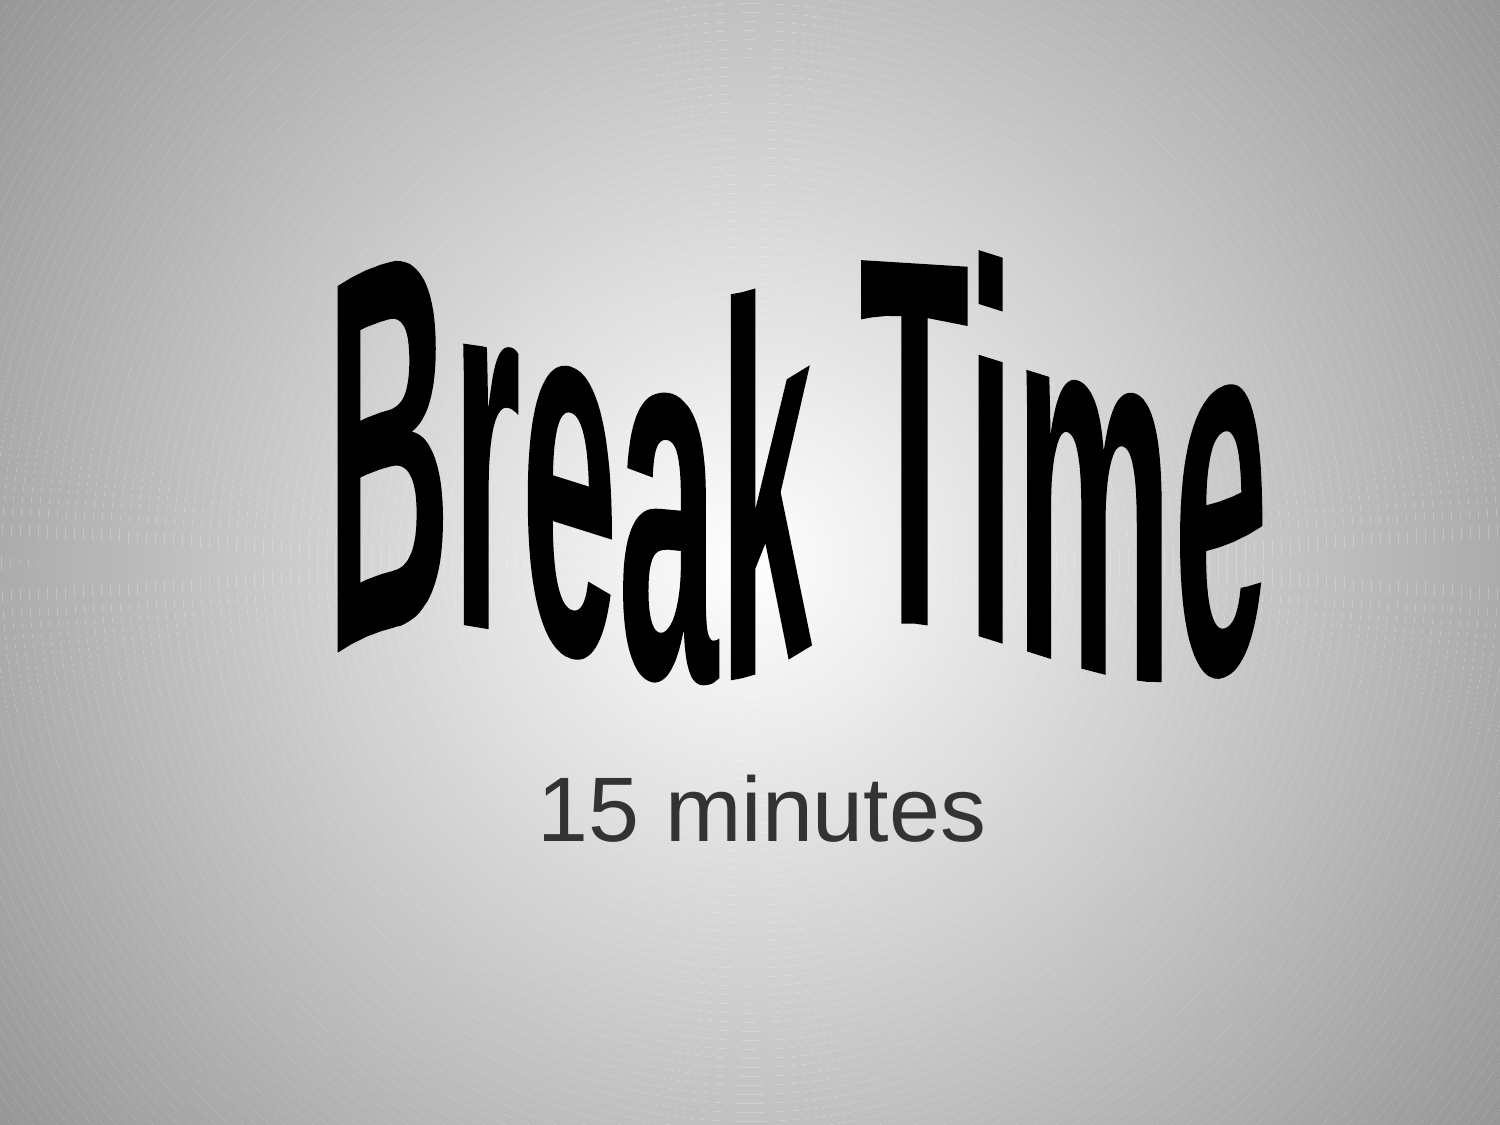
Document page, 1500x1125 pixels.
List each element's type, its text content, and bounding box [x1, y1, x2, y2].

title 15 minutes [124, 687, 1401, 923]
